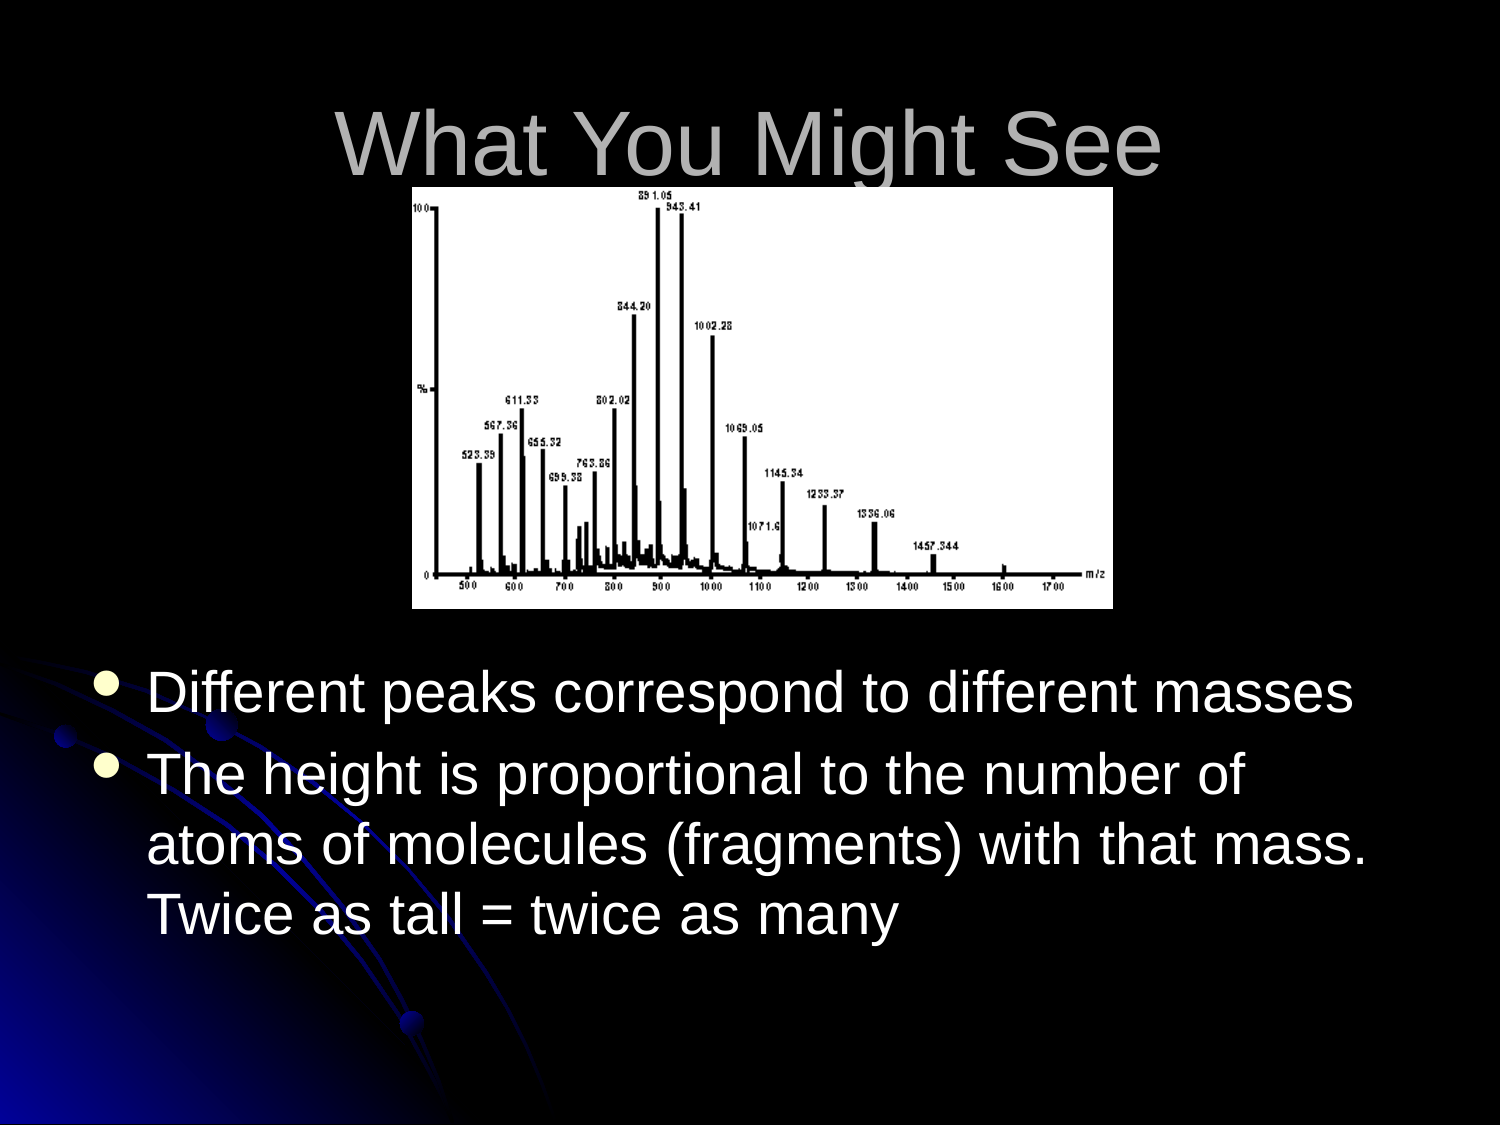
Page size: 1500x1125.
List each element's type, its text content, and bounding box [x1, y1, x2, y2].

list Different peaks correspond to different masses The height is proportional to the number of atoms of molecules (fragments) with that mass. Twice as tall = twice as many [74, 646, 1426, 1006]
title What You Might See [74, 45, 1426, 233]
picture [412, 187, 1113, 610]
